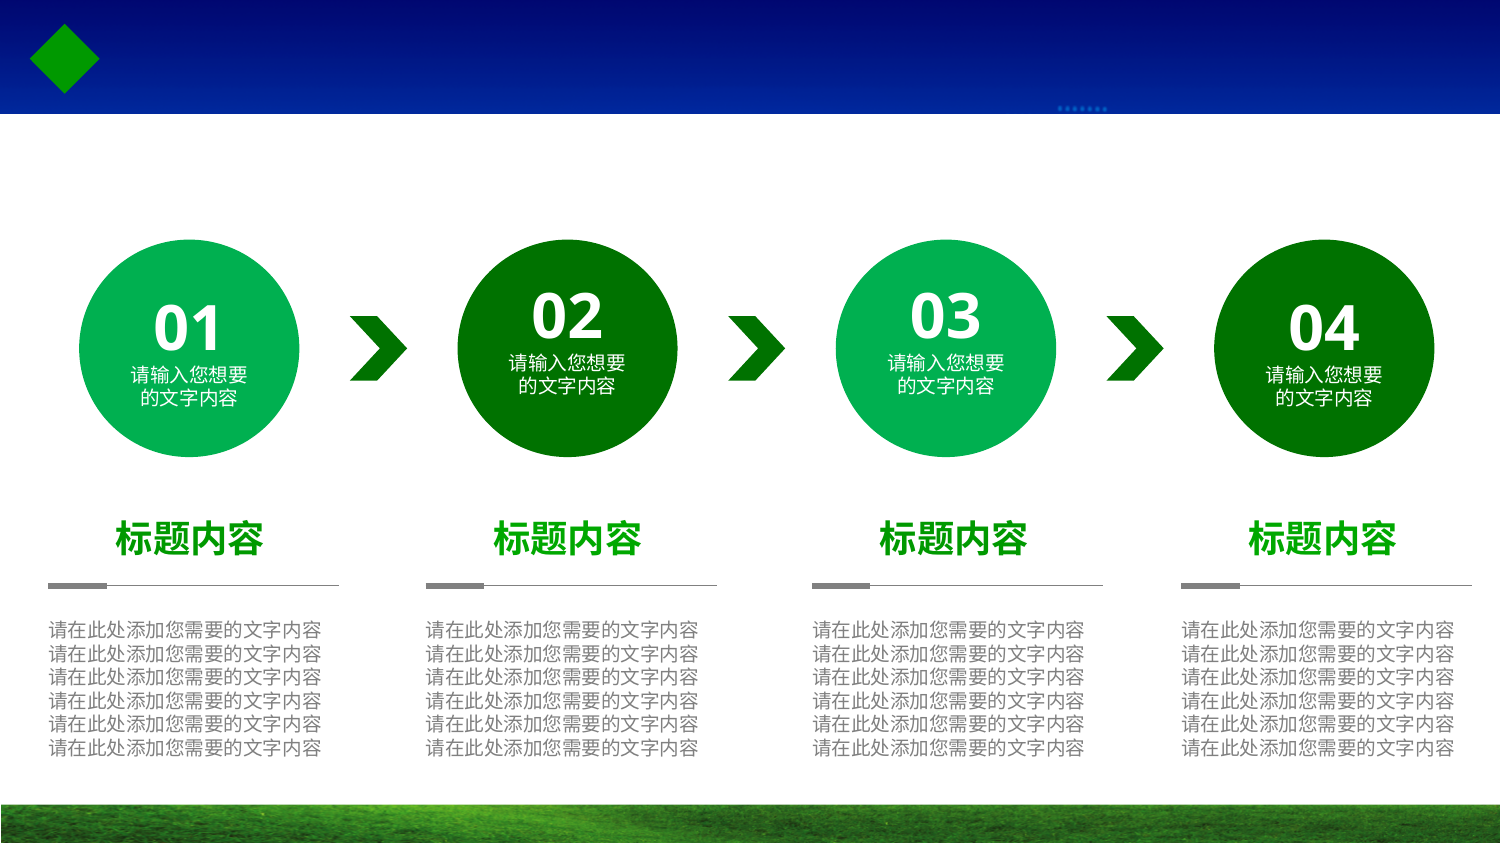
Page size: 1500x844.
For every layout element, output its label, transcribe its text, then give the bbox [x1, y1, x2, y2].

text_box [1106, 316, 1164, 381]
picture [0, 805, 1500, 844]
text_box 标题内容 [41, 507, 339, 568]
text_box 标题内容 [419, 507, 717, 568]
text_box 03 请输入您想要的文字内容 [835, 239, 1057, 458]
text_box 标题内容 [1174, 507, 1473, 568]
text_box 请在此处添加您需要的文字内容请在此处添加您需要的文字内容请在此处添加您需要的文字内容请在此处添加您需要的文字内容 请在此处添加您需要的文字内容 请在此处添加您需要的文字内容 [1181, 618, 1473, 783]
text_box 请在此处添加您需要的文字内容请在此处添加您需要的文字内容请在此处添加您需要的文字内容请在此处添加您需要的文字内容 请在此处添加您需要的文字内容 请在此处添加您需要的文字内容 [48, 618, 339, 830]
text_box 02 请输入您想要的文字内容 [457, 239, 678, 458]
text_box 01 请输入您想要的文字内容 [79, 239, 300, 458]
text_box [349, 316, 408, 381]
text_box 04 请输入您想要的文字内容 [1214, 239, 1435, 458]
text_box 标题内容 [805, 507, 1103, 568]
picture [0, 0, 1500, 114]
text_box 请在此处添加您需要的文字内容请在此处添加您需要的文字内容请在此处添加您需要的文字内容请在此处添加您需要的文字内容 请在此处添加您需要的文字内容 请在此处添加您需要的文字内容 [425, 618, 717, 783]
text_box 请在此处添加您需要的文字内容请在此处添加您需要的文字内容请在此处添加您需要的文字内容请在此处添加您需要的文字内容 请在此处添加您需要的文字内容 请在此处添加您需要的文字内容 [812, 618, 1103, 783]
text_box [728, 316, 786, 381]
